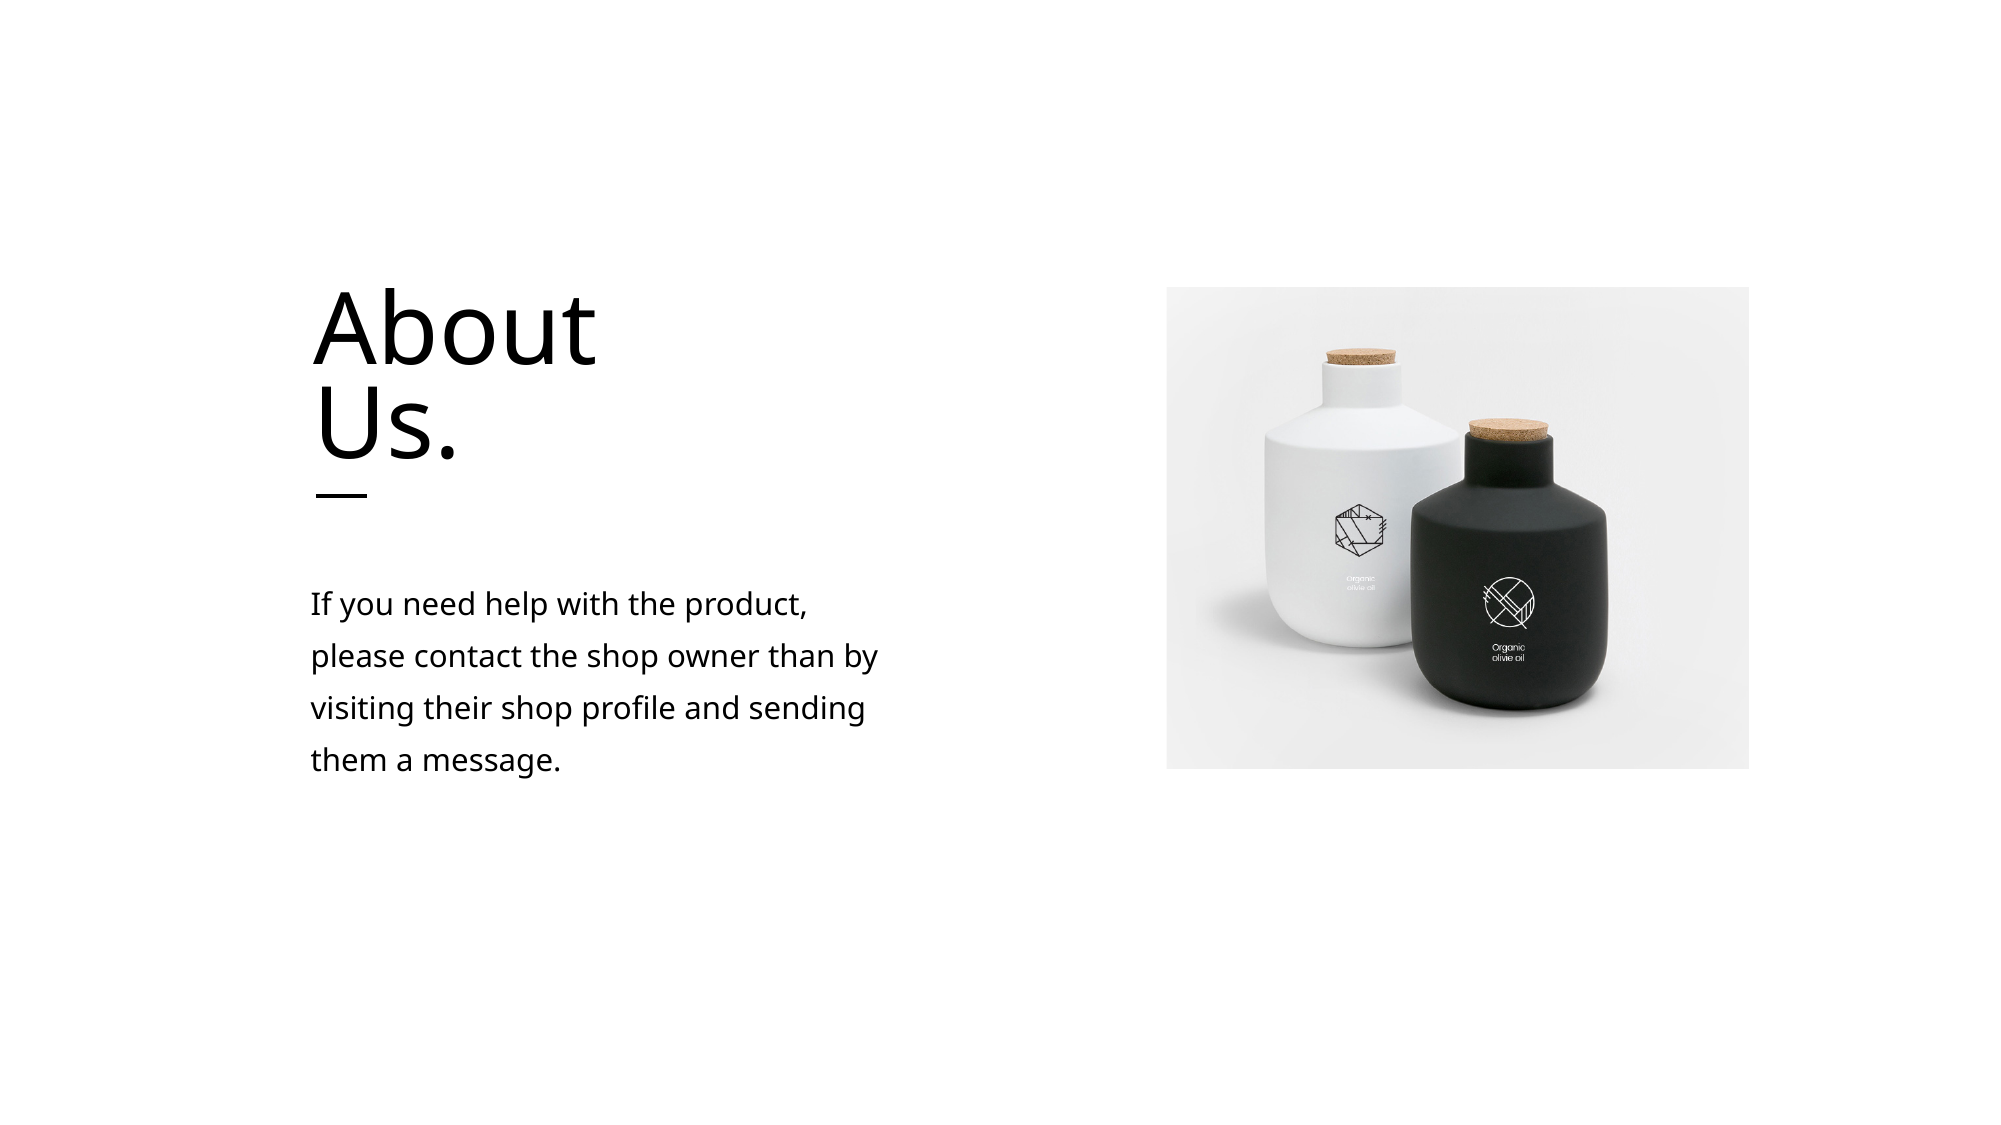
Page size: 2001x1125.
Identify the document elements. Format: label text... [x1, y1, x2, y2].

picture [1166, 287, 1749, 769]
text_box If you need help with the product, please contact the shop owner than by visiting their shop profile and sending them a message. [295, 561, 912, 785]
text_box About Us. [299, 283, 651, 486]
